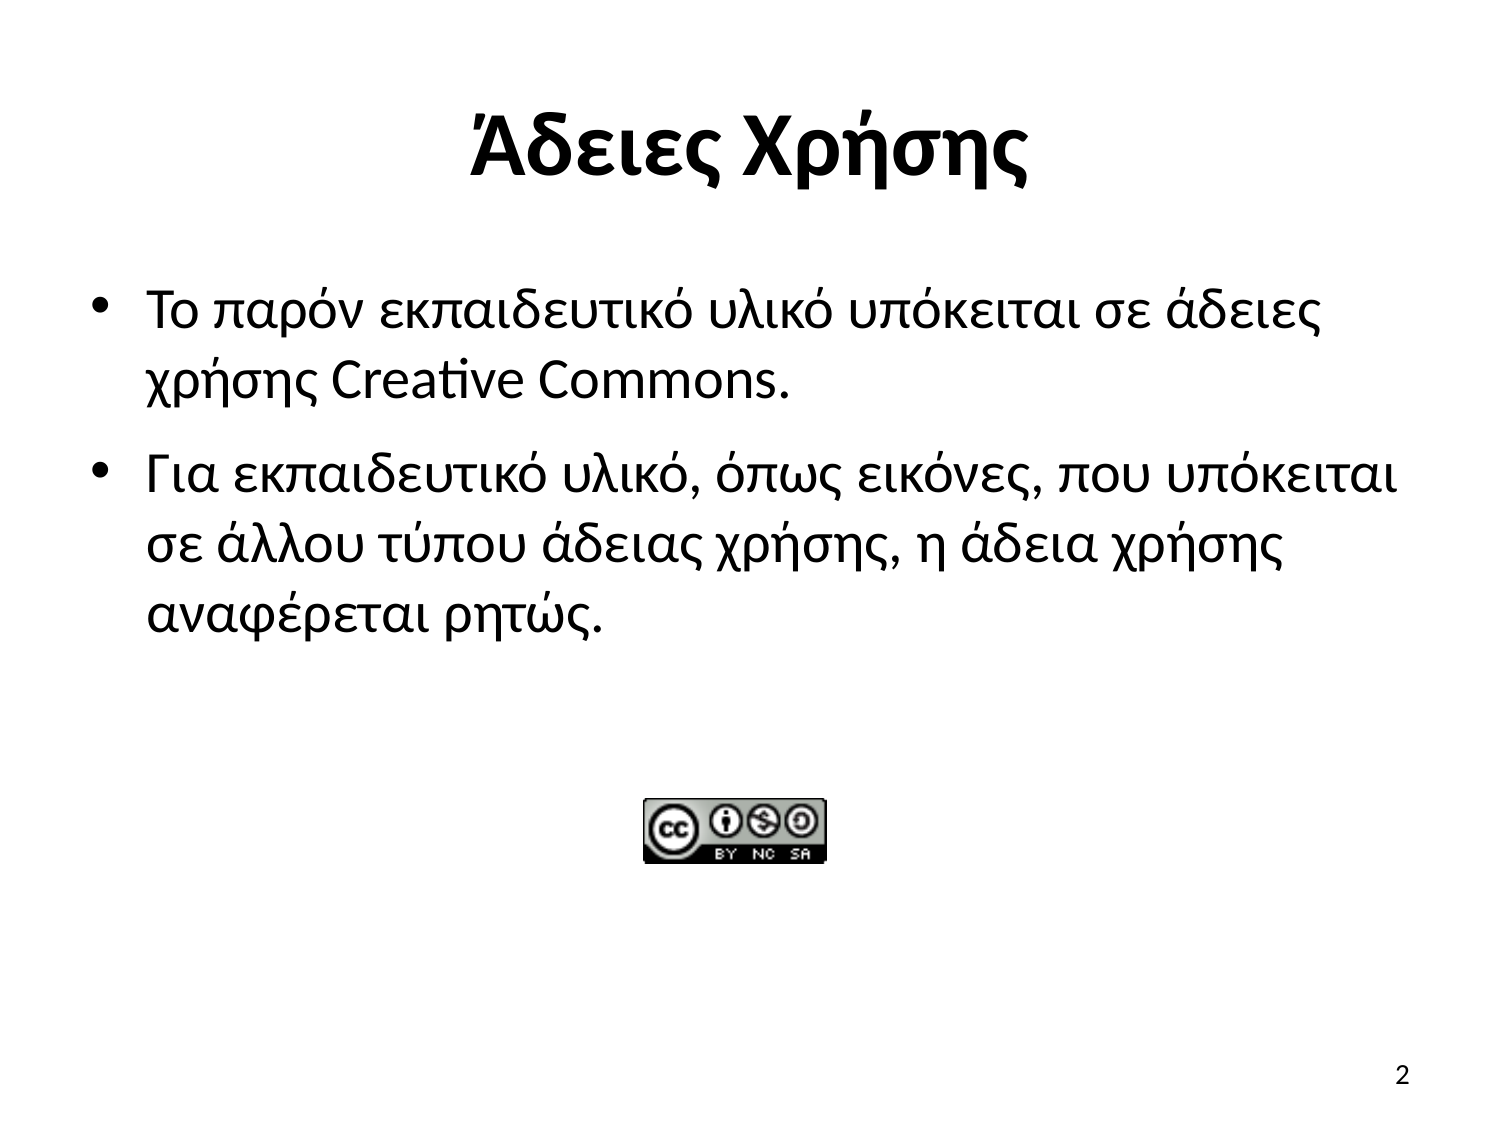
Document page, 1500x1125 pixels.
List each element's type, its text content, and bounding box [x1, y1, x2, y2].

slide_number 2 [1074, 1042, 1425, 1103]
list Το παρόν εκπαιδευτικό υλικό υπόκειται σε άδειες χρήσης Creative Commons. Για εκπαιδευτικό υλικό, όπως εικόνες, που υπόκειται σε άλλου τύπου άδειας χρήσης, η άδεια χρήσης αναφέρεται ρητώς. [75, 262, 1425, 1005]
title Άδειες Χρήσης [75, 45, 1425, 233]
picture [643, 798, 828, 864]
